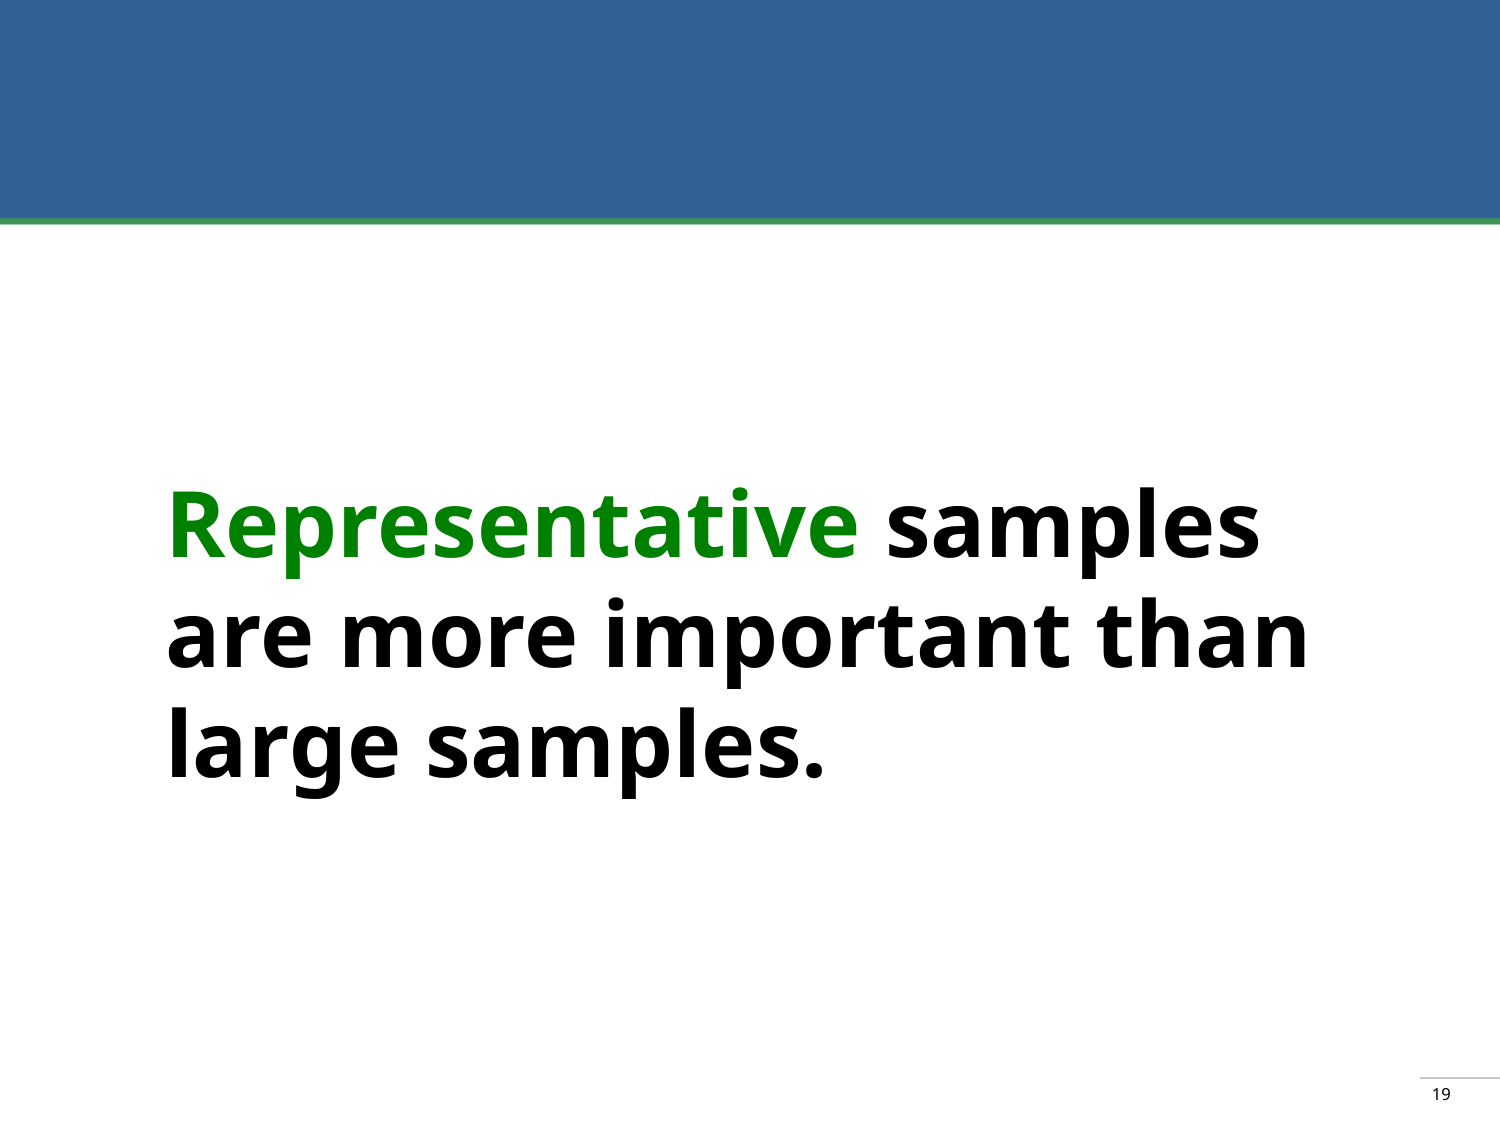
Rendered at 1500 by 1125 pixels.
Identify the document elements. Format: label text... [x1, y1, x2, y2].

text_box Representative samples are more important than large samples. [74, 262, 1350, 1000]
slide_number 19 [1431, 1085, 1458, 1106]
picture [0, 0, 1500, 1125]
